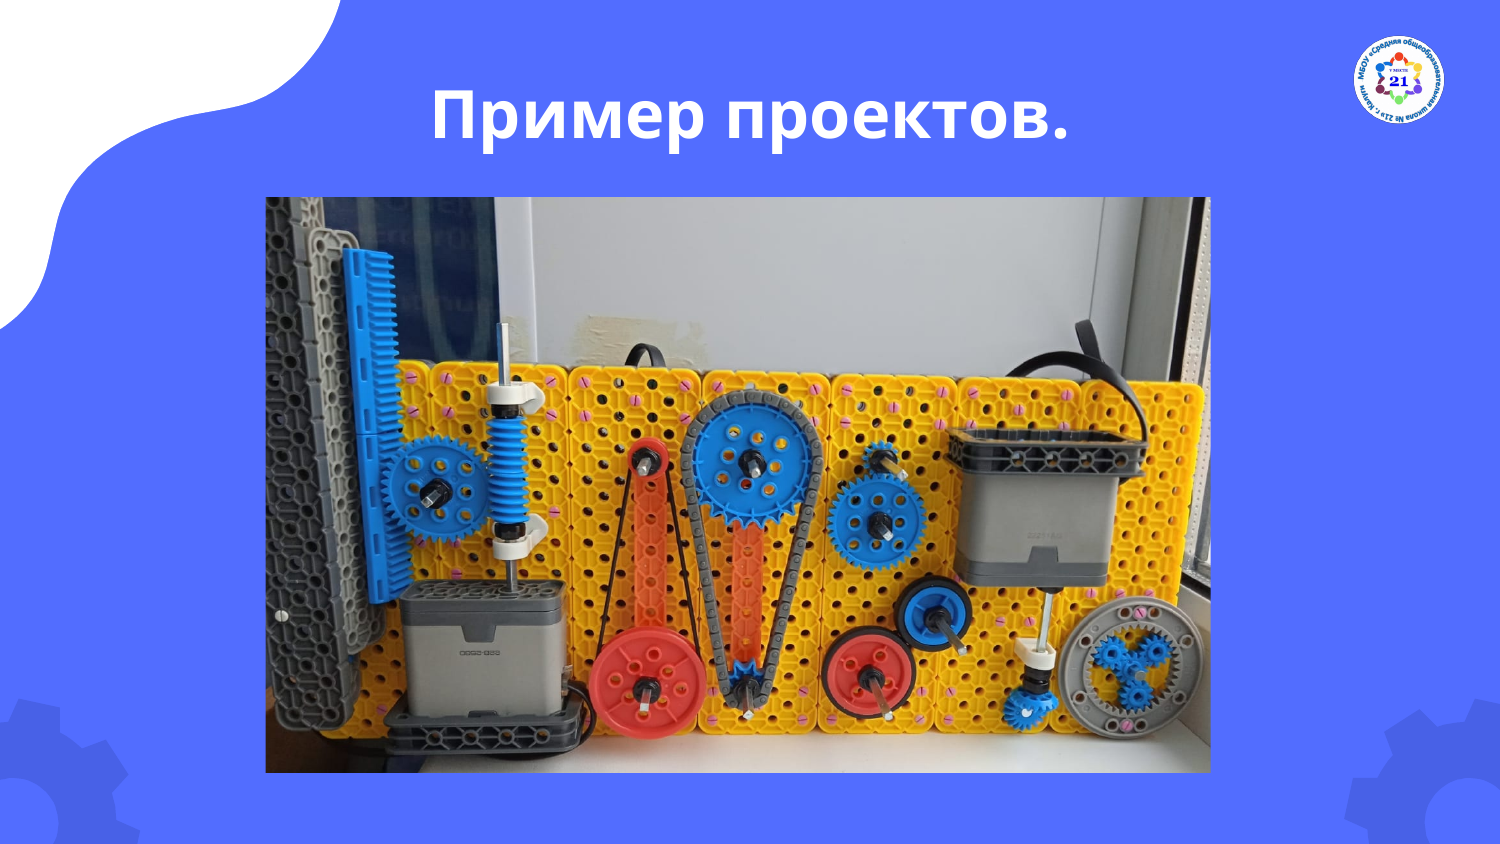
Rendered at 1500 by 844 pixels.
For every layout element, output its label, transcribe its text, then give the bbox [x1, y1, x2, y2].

title Пример проектов. [118, 57, 1382, 152]
picture [1352, 32, 1449, 127]
picture [265, 197, 1211, 773]
